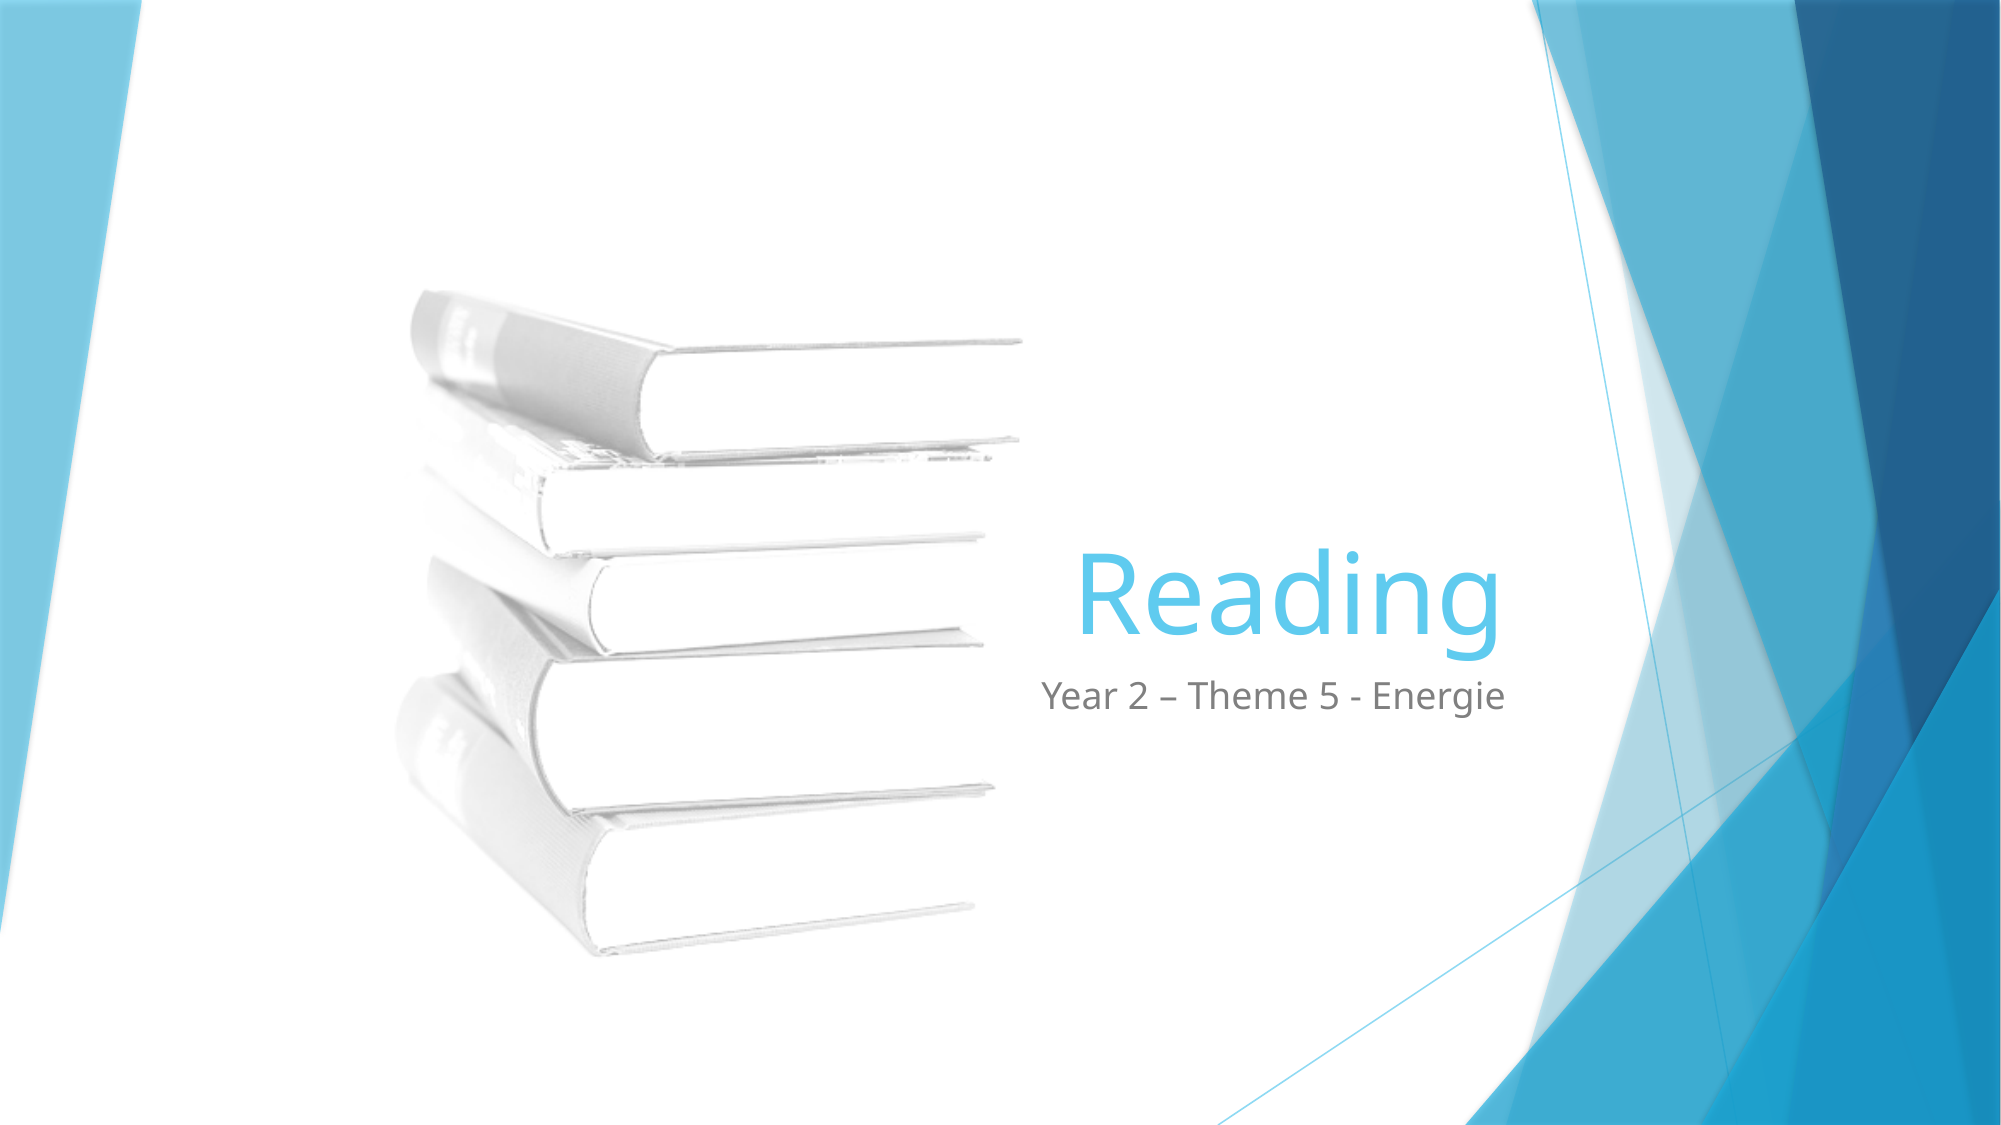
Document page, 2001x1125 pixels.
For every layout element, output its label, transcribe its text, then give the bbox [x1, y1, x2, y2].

picture [157, 178, 1251, 998]
title Reading [1255, 394, 1522, 664]
subtitle Year 2 – Theme 5 - Energie [1255, 664, 1522, 845]
